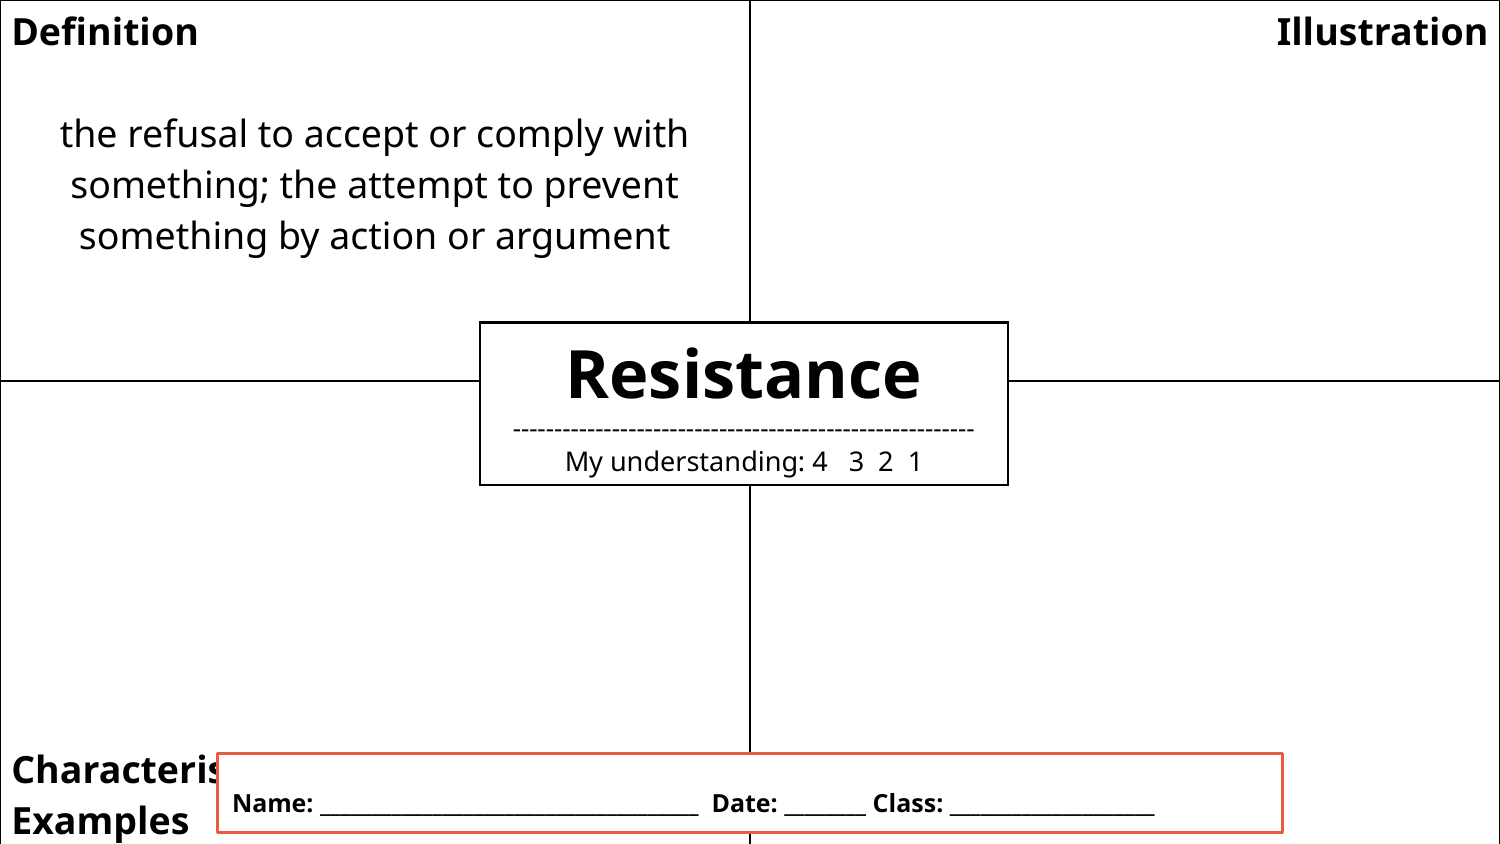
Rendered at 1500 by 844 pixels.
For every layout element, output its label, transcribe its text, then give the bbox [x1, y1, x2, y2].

table_header Definition the refusal to accept or comply with something; the attempt to prevent something by action or argument [1, 1, 749, 380]
table_cell Question [751, 382, 1499, 844]
text_box Name: _____________________________________ Date: ________ Class: ____________________ [217, 753, 1283, 833]
table_header Illustration [751, 1, 1499, 380]
text_box Resistance -------------------------------------------------------- My understanding: 4 3 2 1 [480, 322, 1008, 486]
table_cell Characteristics/ Examples [1, 382, 749, 844]
